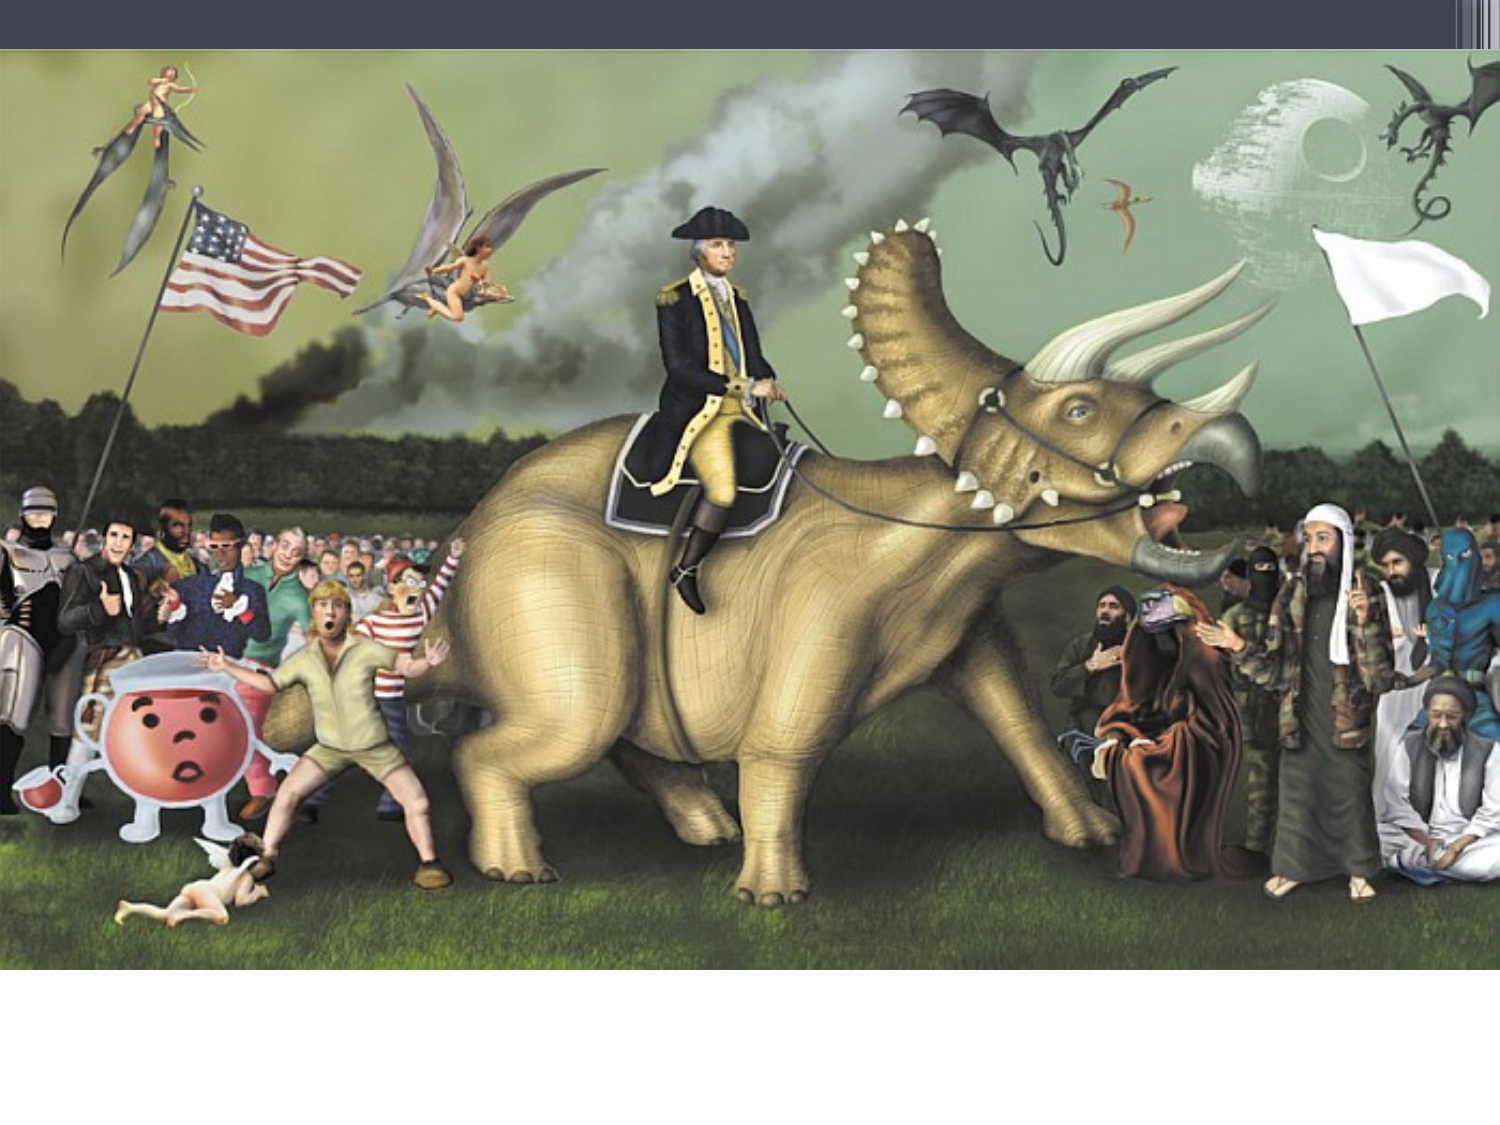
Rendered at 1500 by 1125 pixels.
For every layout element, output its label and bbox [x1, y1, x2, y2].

list [0, 49, 1500, 970]
